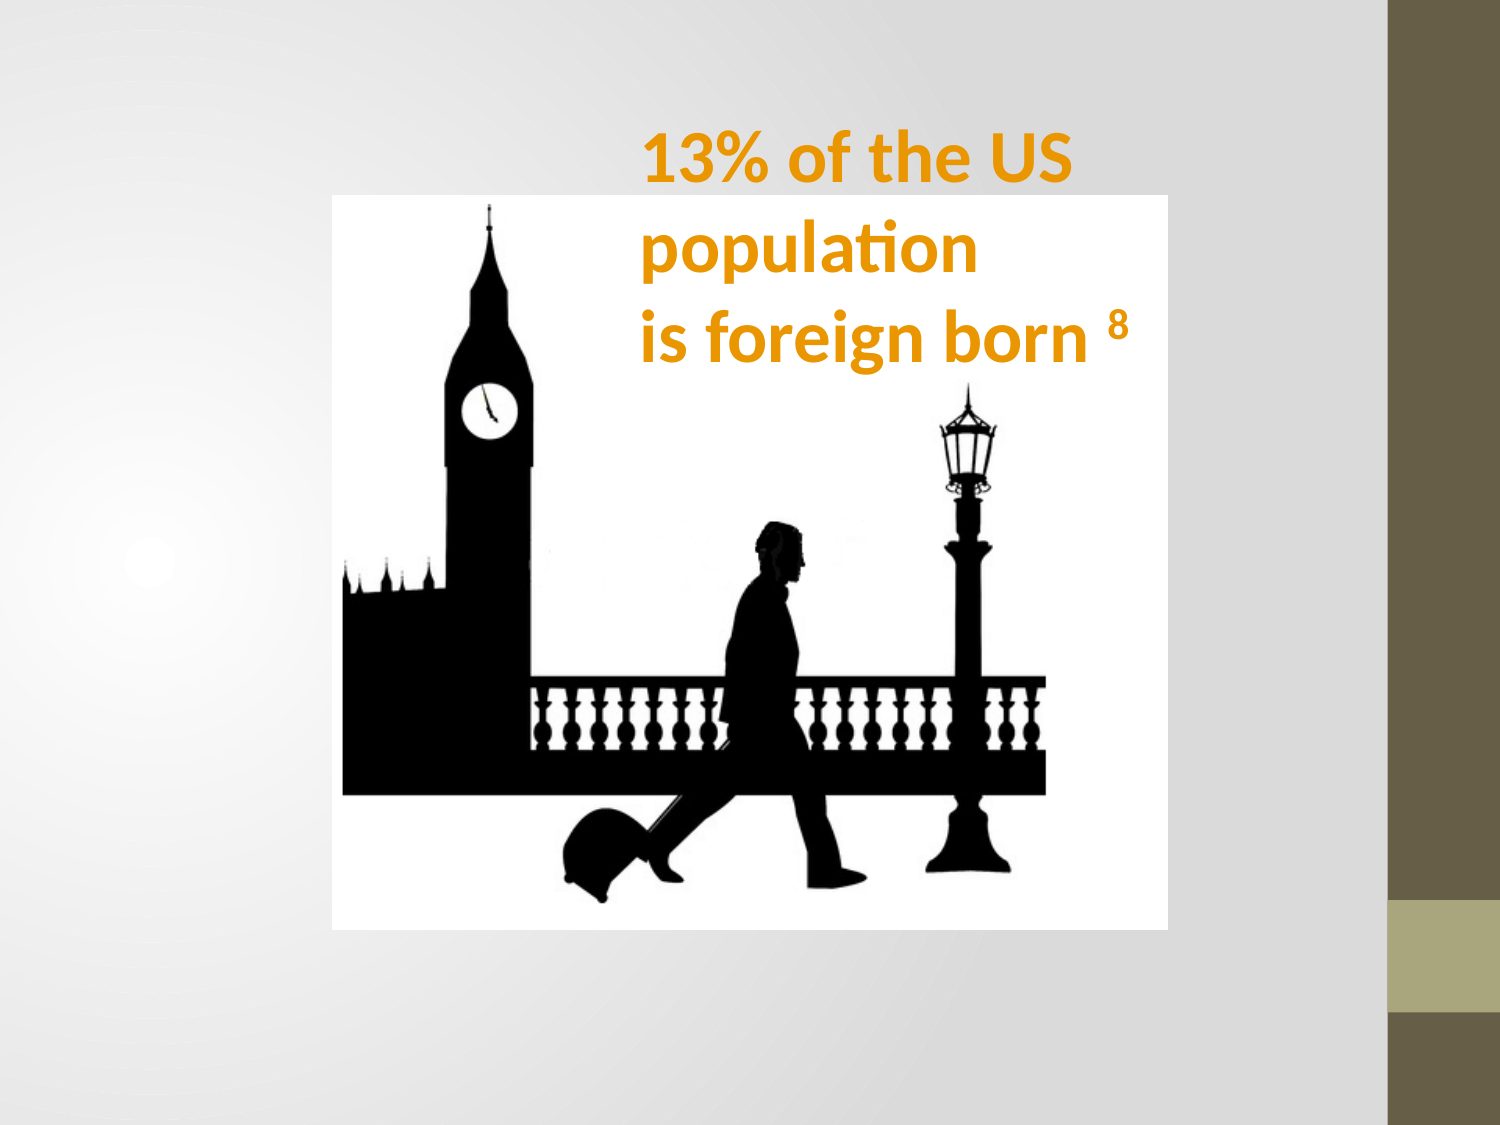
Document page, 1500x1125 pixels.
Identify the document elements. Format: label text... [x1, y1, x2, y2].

text_box 13% of the US population is foreign born 8 [624, 99, 1306, 385]
picture [331, 194, 1169, 931]
